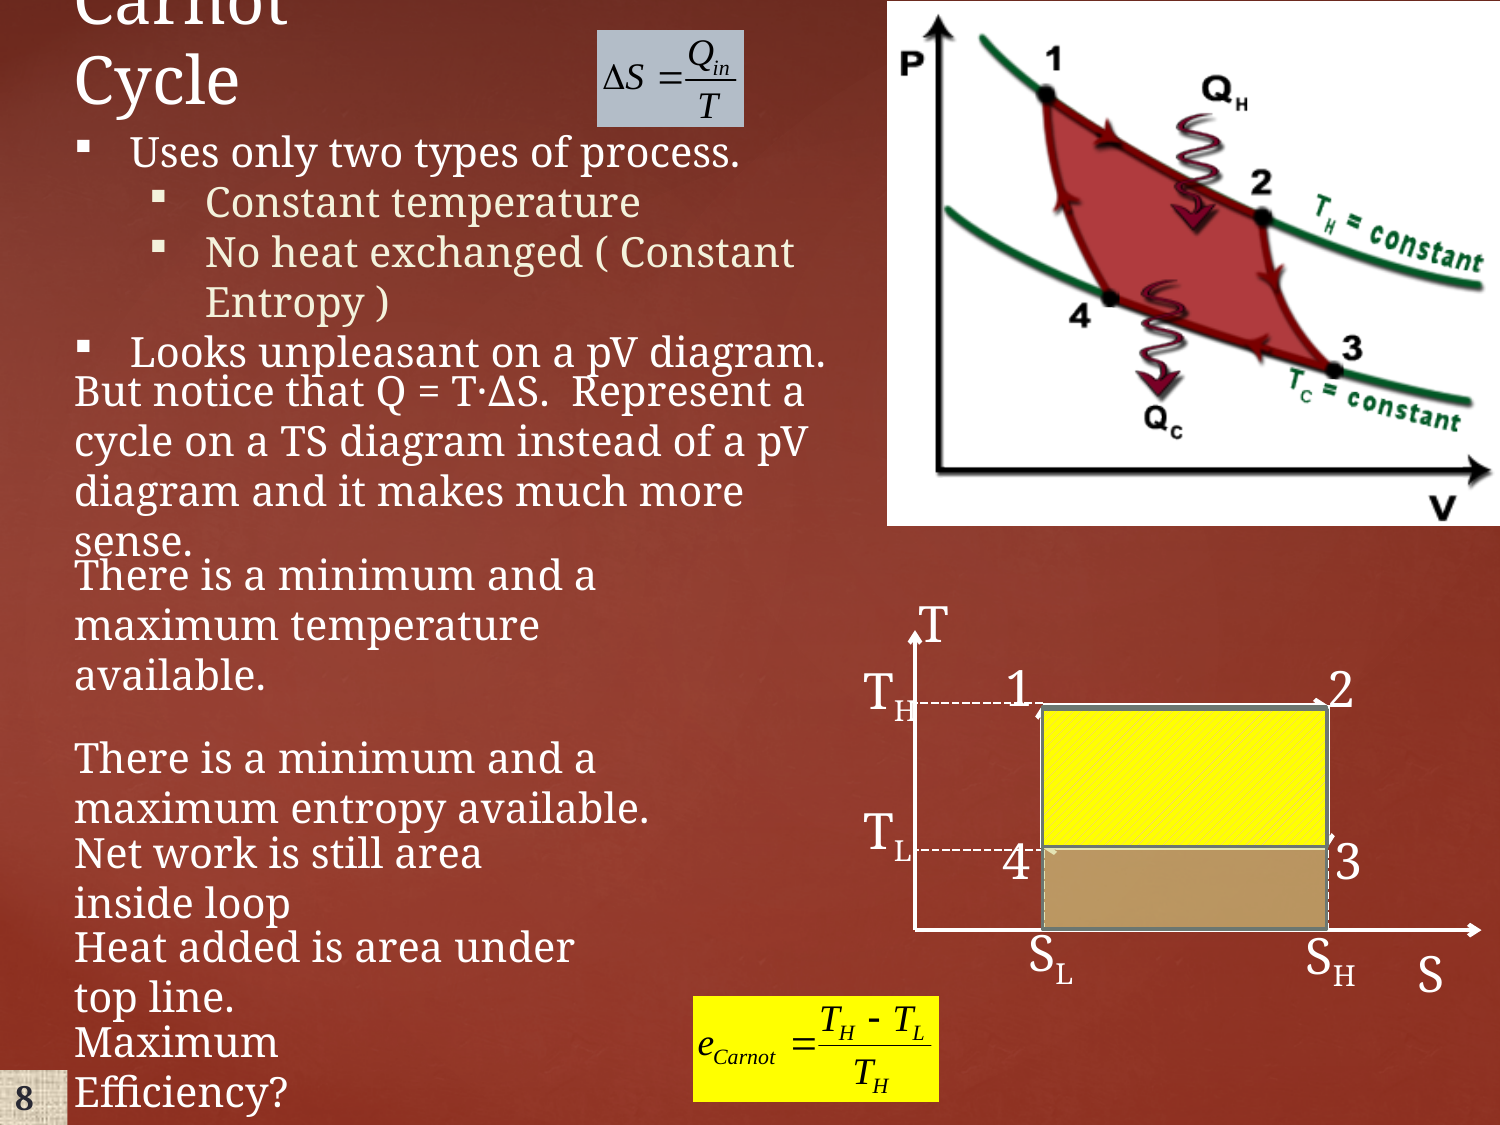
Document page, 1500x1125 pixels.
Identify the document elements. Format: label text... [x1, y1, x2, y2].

text_box Net work is still area inside loop [58, 868, 623, 935]
text_box There is a minimum and a maximum temperature available. [58, 601, 708, 707]
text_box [596, 29, 745, 128]
text_box 8 [0, 1070, 68, 1125]
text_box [847, 579, 1483, 1011]
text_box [691, 995, 940, 1103]
text_box Carnot Cycle [58, 27, 442, 126]
picture [886, 0, 1500, 527]
text_box Heat added is area under top line. [58, 963, 665, 1029]
text_box But notice that Q = T·∆S. Represent a cycle on a TS diagram instead of a pV diagram and it makes much more sense. [58, 412, 839, 573]
text_box Maximum Efficiency? [58, 1057, 460, 1124]
text_box There is a minimum and a maximum entropy available. [58, 735, 708, 840]
text_box Uses only two types of process. Constant temperature No heat exchanged ( Constant Entropy ) Looks unpleasant on a pV diagram. [58, 154, 876, 384]
